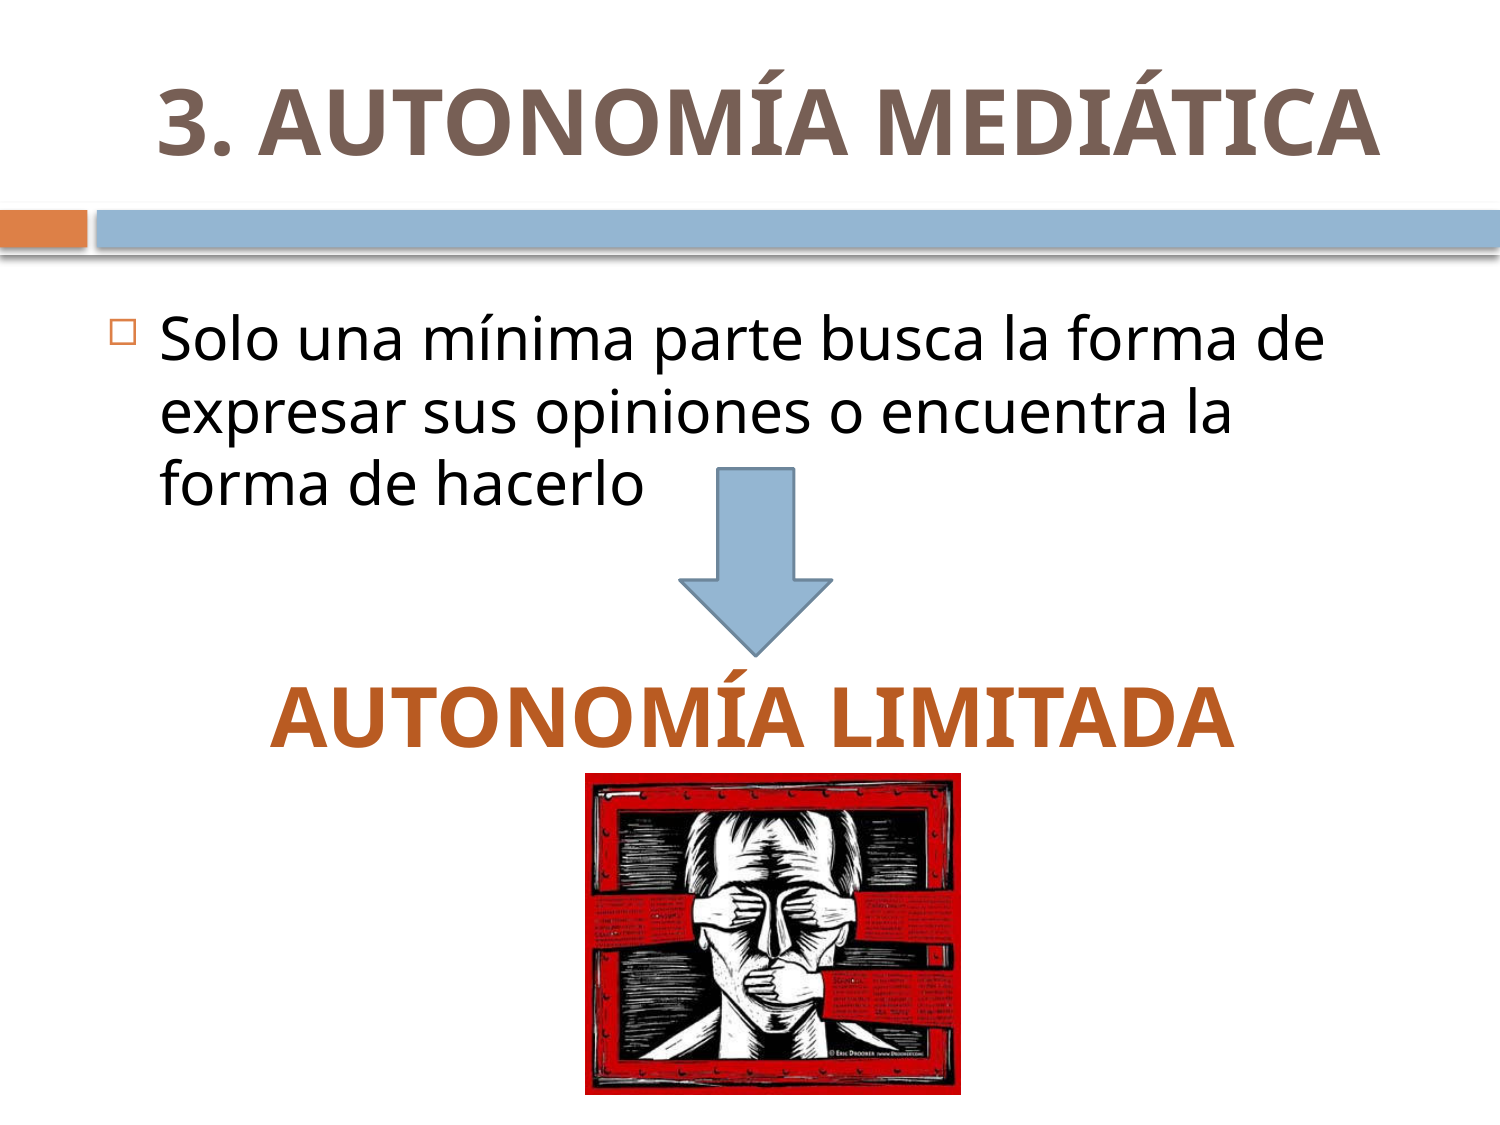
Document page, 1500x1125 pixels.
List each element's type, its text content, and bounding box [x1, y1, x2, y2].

picture [585, 773, 962, 1095]
list Solo una mínima parte busca la forma de expresar sus opiniones o encuentra la forma de hacerlo [92, 292, 1430, 1031]
text_box [678, 467, 834, 658]
title 3. AUTONOMÍA MEDIÁTICA [100, 37, 1438, 200]
text_box AUTONOMÍA LIMITADA [255, 656, 1250, 771]
